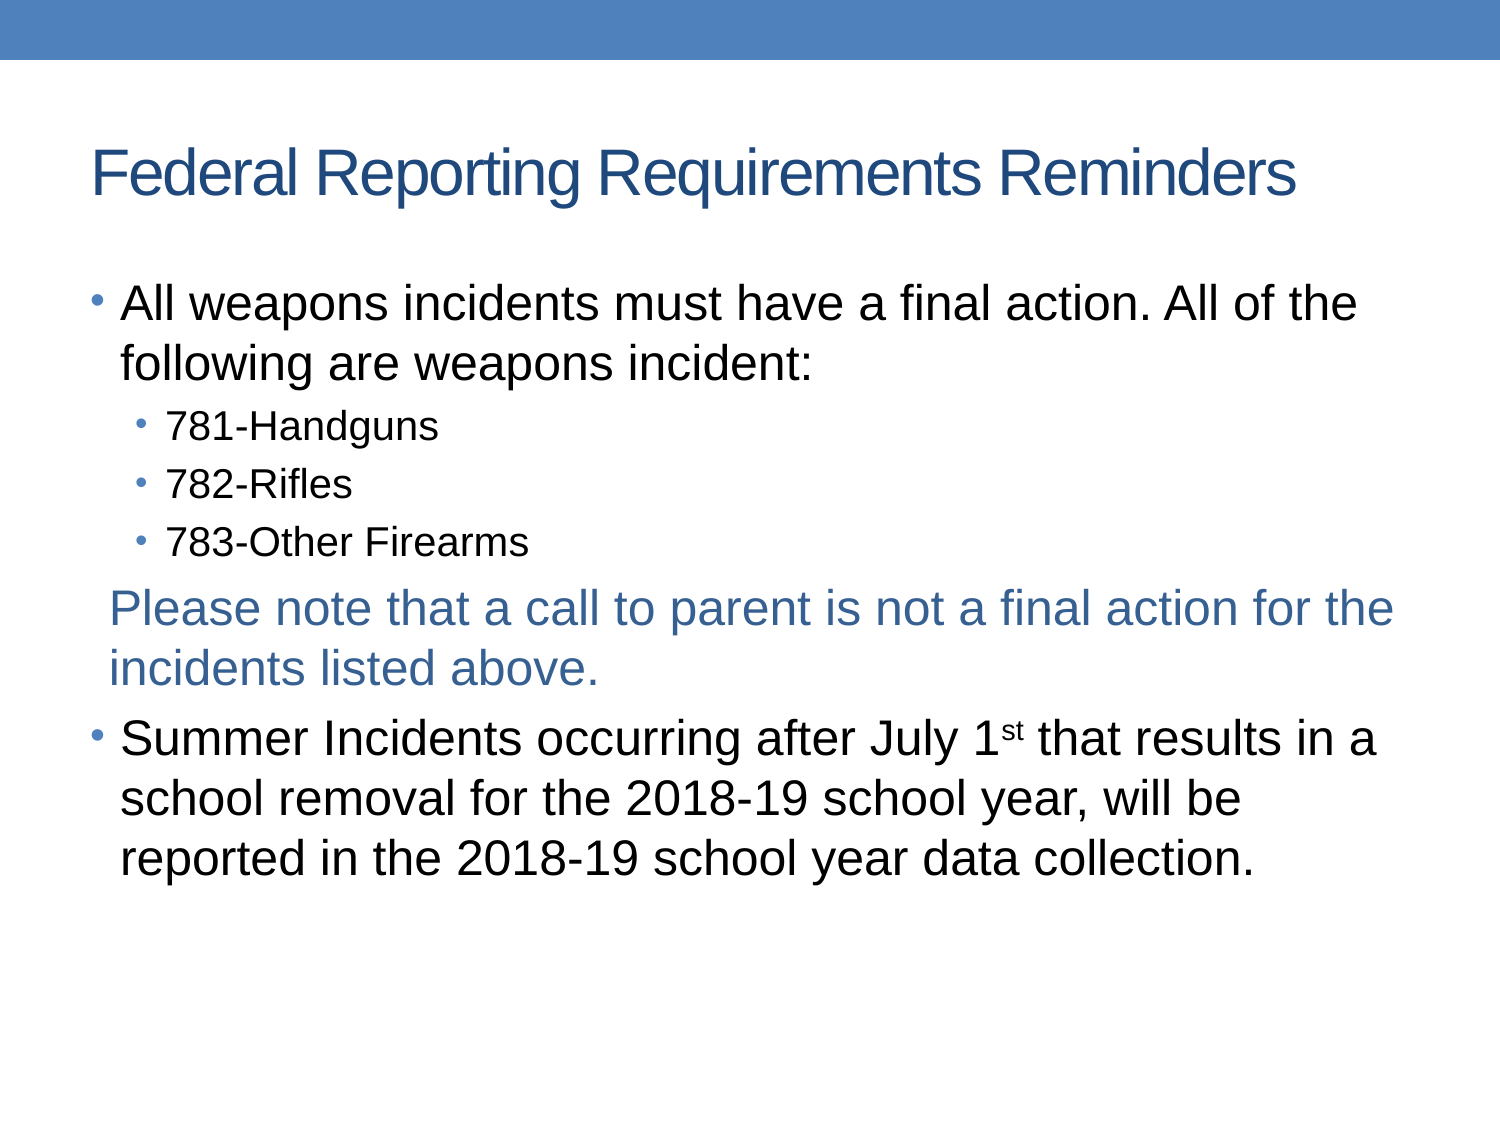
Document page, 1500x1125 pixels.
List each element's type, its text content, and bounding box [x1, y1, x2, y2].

list All weapons incidents must have a final action. All of the following are weapons incident: 781-Handguns 782-Rifles 783-Other Firearms Please note that a call to parent is not a final action for the incidents listed above. Summer Incidents occurring after July 1st that results in a school removal for the 2018-19 school year, will be reported in the 2018-19 school year data collection. [75, 262, 1425, 1063]
title Federal Reporting Requirements Reminders [75, 87, 1425, 250]
